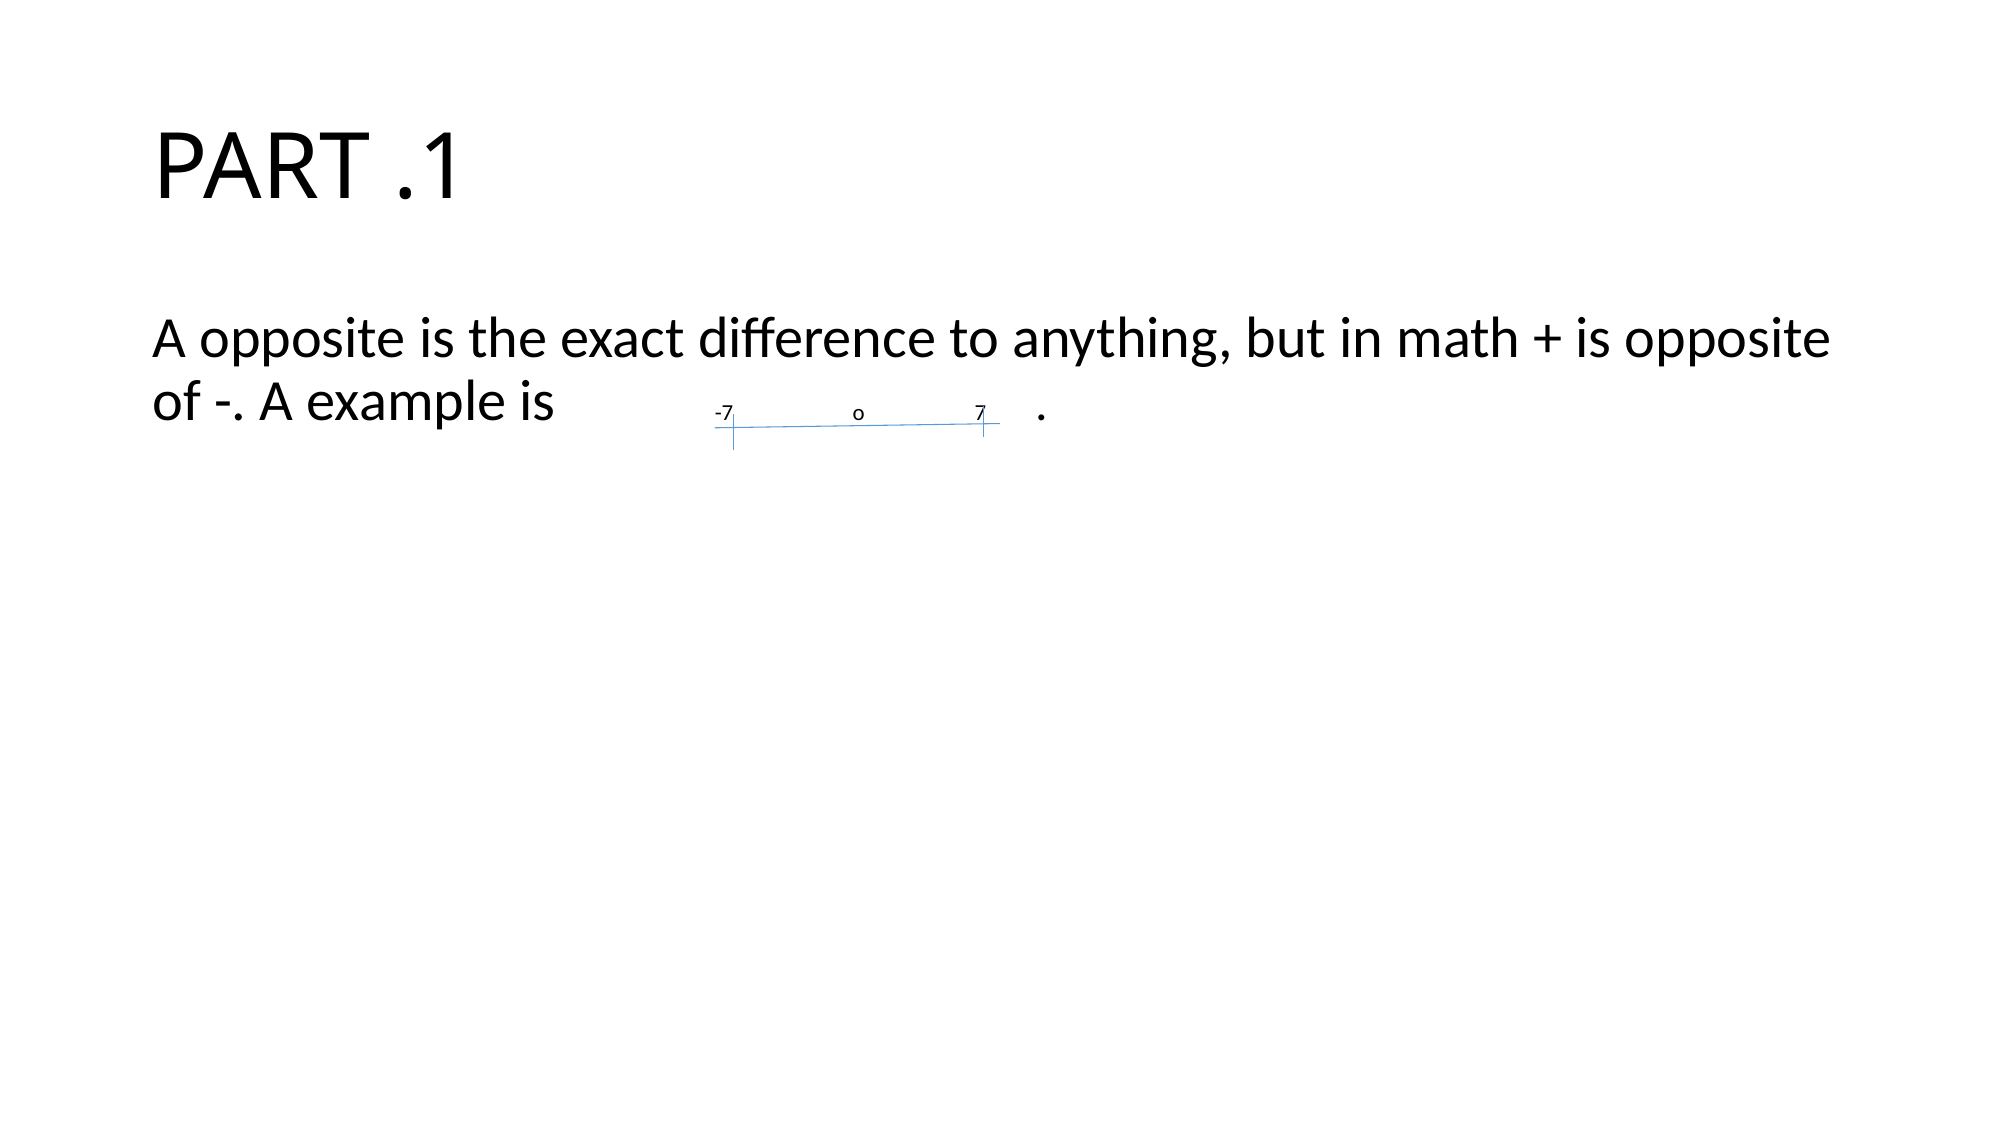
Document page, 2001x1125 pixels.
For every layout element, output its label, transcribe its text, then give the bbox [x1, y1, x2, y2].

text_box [714, 423, 733, 428]
title PART .1 [137, 59, 1863, 278]
list A opposite is the exact difference to anything, but in math + is opposite of -. A example is -7 o 7 . [137, 299, 1863, 1014]
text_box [734, 423, 982, 428]
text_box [984, 423, 1000, 428]
